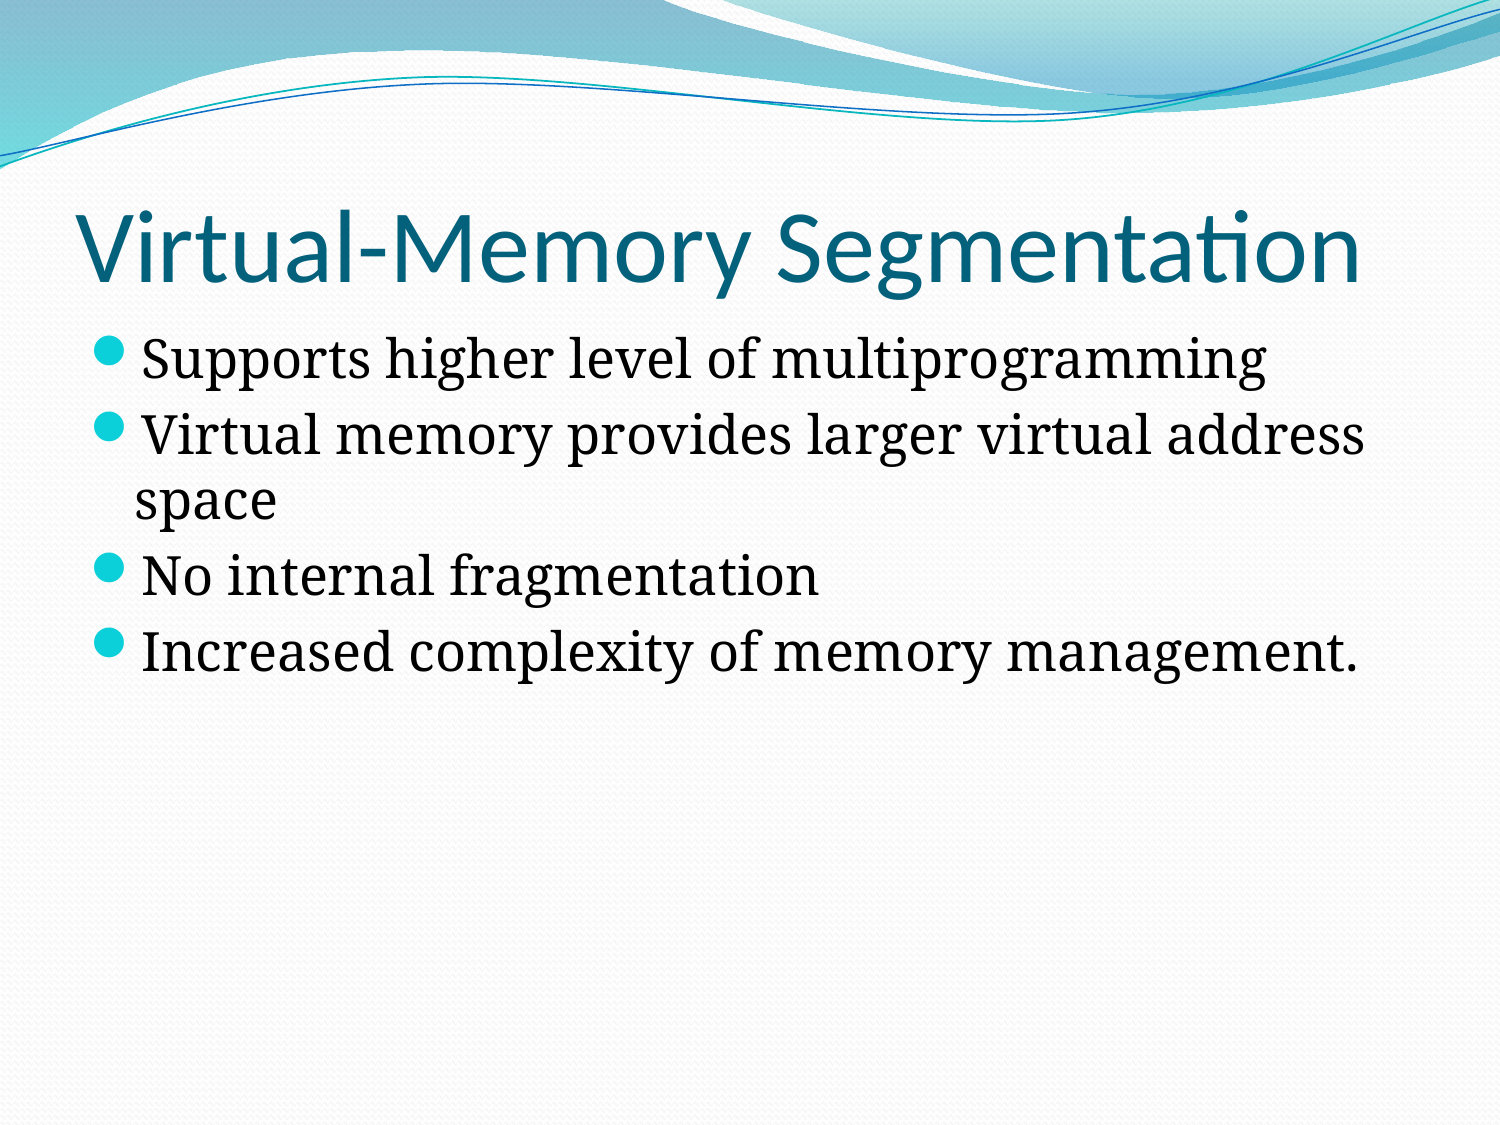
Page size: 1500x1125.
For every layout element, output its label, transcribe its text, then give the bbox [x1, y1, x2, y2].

list Supports higher level of multiprogramming Virtual memory provides larger virtual address space No internal fragmentation Increased complexity of memory management. [75, 317, 1425, 1038]
title Virtual-Memory Segmentation [75, 115, 1425, 303]
